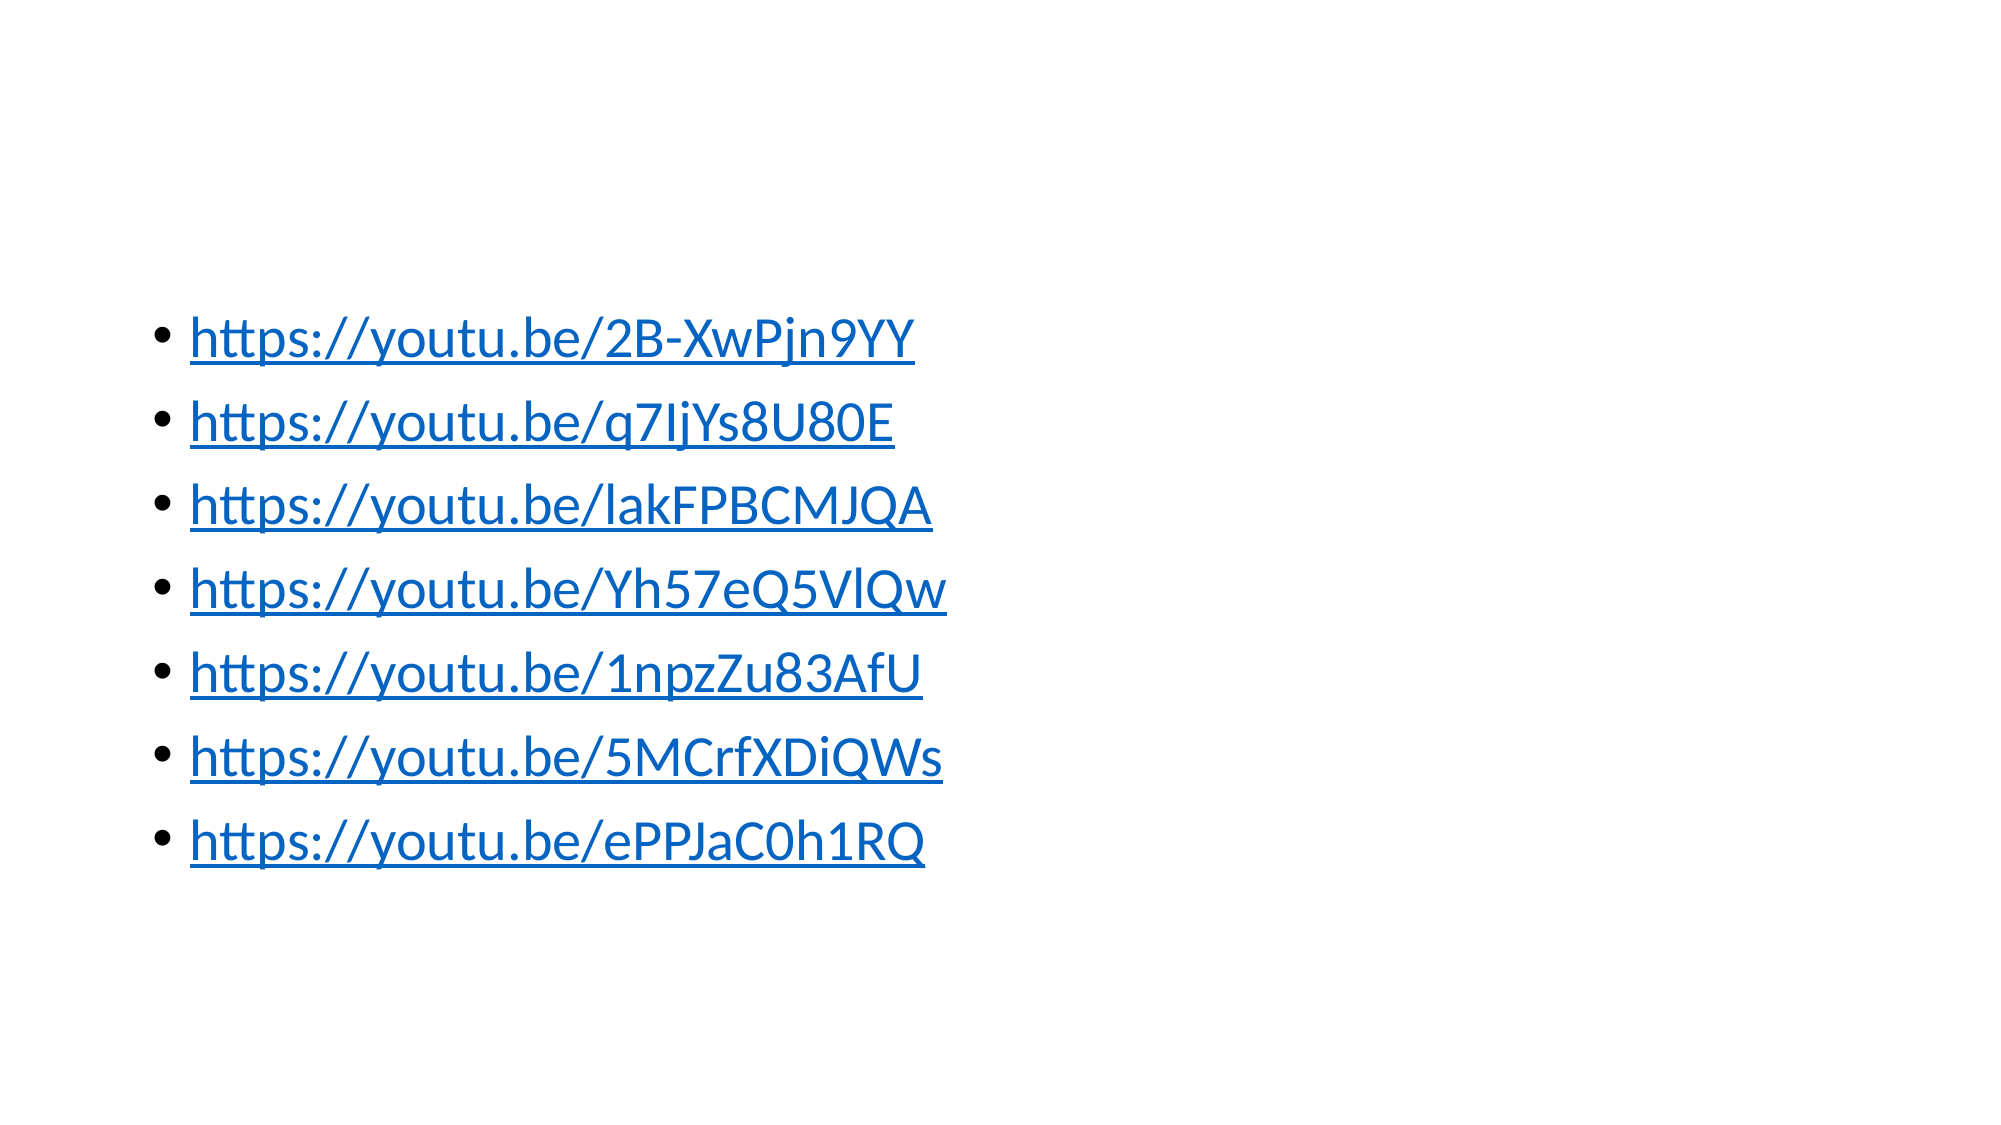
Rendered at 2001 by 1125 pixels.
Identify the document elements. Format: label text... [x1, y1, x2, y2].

list https://youtu.be/2B-XwPjn9YY https://youtu.be/q7IjYs8U80E https://youtu.be/lakFPBCMJQA https://youtu.be/Yh57eQ5VlQw https://youtu.be/1npzZu83AfU https://youtu.be/5MCrfXDiQWs https://youtu.be/ePPJaC0h1RQ [137, 299, 1863, 1014]
